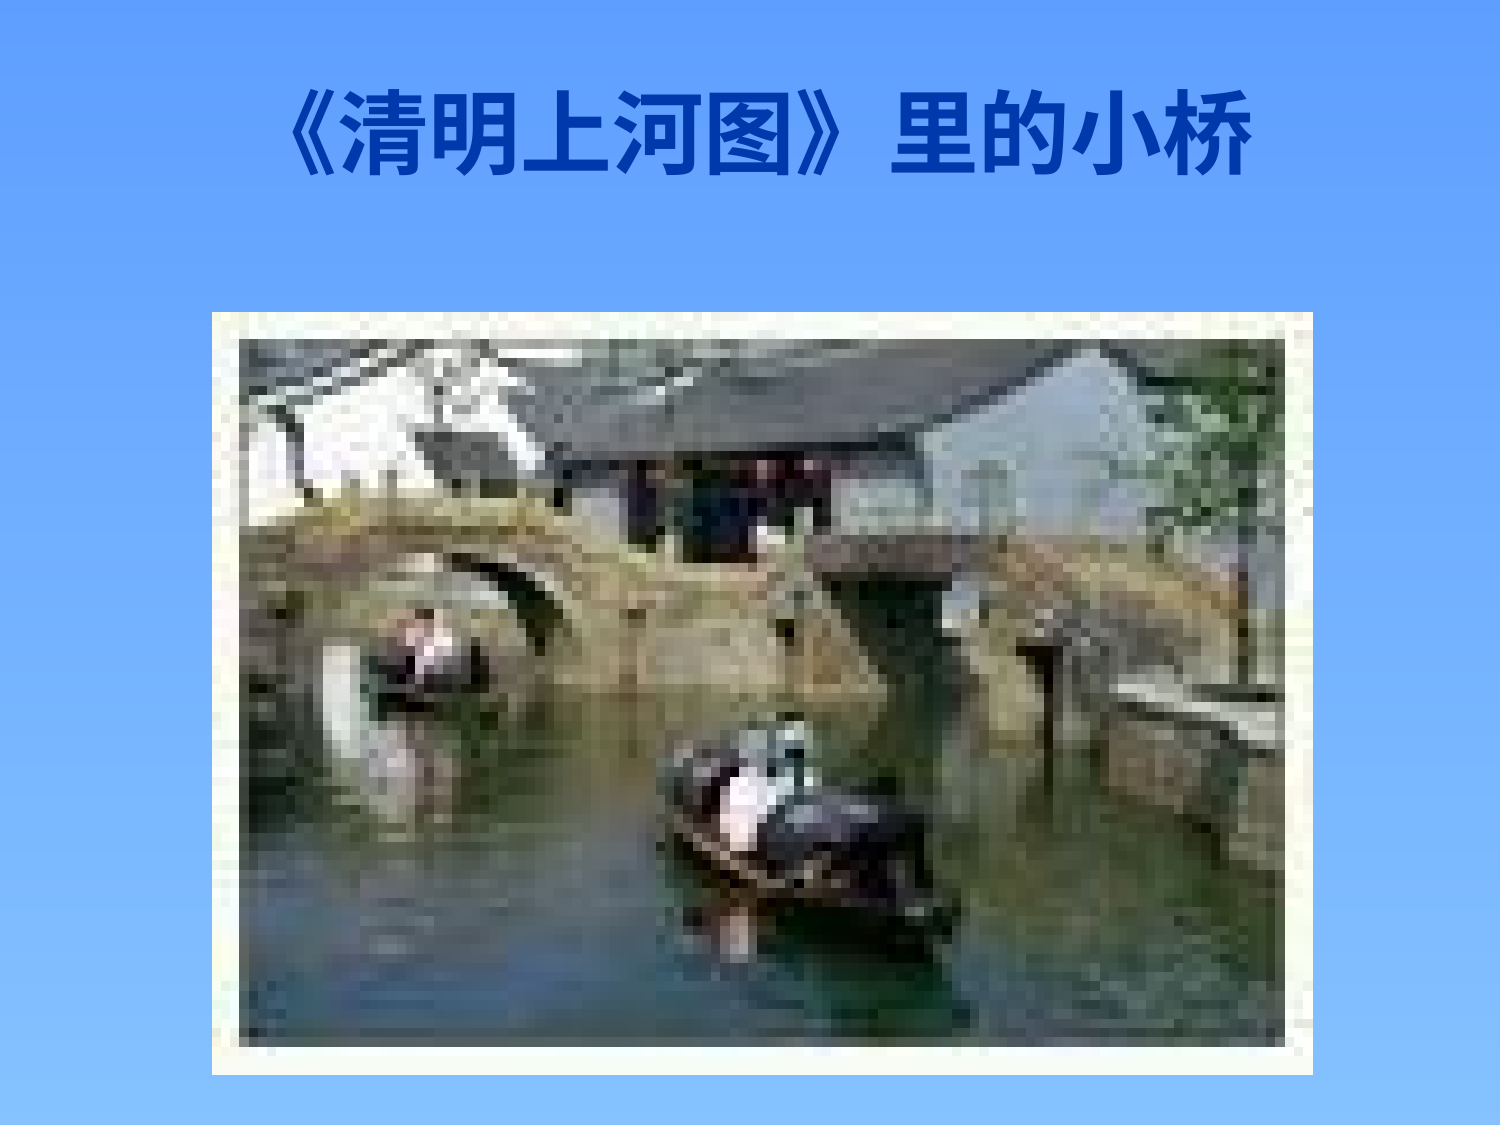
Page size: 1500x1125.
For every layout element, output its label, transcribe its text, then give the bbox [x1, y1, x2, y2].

picture [212, 312, 1313, 1076]
title 《清明上河图》里的小桥 [49, 37, 1451, 225]
